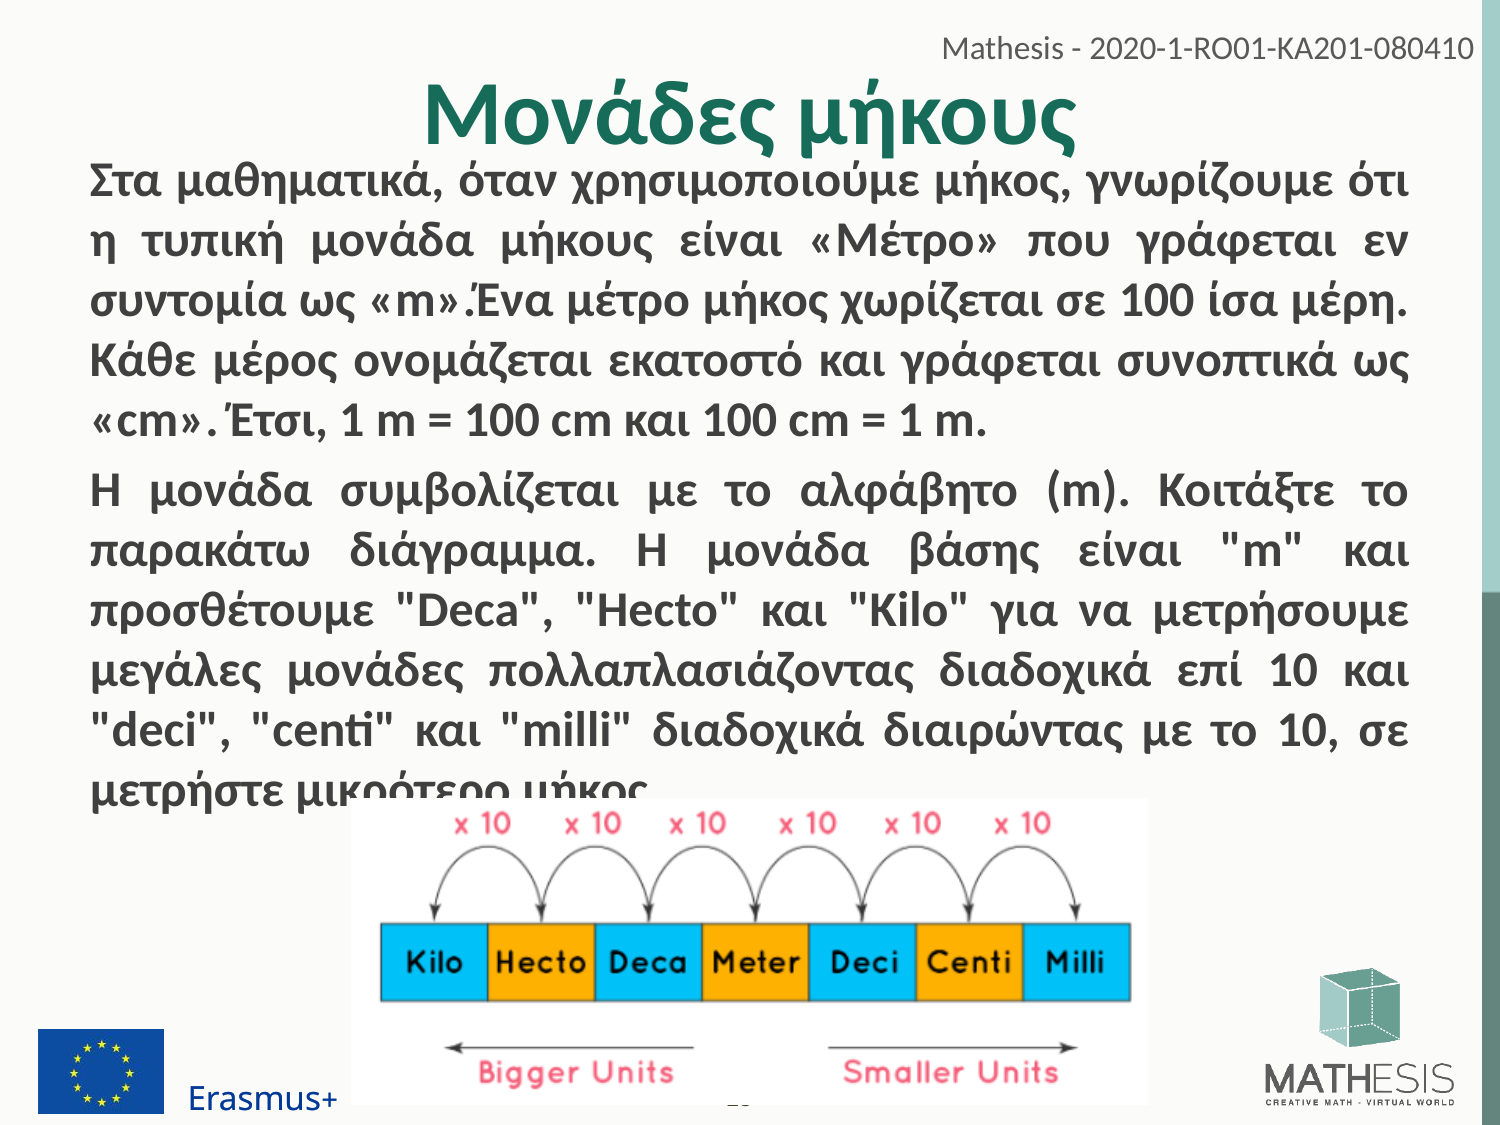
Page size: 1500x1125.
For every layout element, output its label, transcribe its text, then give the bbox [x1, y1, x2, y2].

picture [38, 1029, 164, 1114]
list Στα μαθηματικά, όταν χρησιμοποιούμε μήκος, γνωρίζουμε ότι η τυπική μονάδα μήκους είναι «Μέτρο» που γράφεται εν συντομία ως «m».Ένα μέτρο μήκος χωρίζεται σε 100 ίσα μέρη. Κάθε μέρος ονομάζεται εκατοστό και γράφεται συνοπτικά ως «cm». Έτσι, 1 m = 100 cm και 100 cm = 1 m. Η μονάδα συμβολίζεται με το αλφάβητο (m). Κοιτάξτε το παρακάτω διάγραμμα. Η μονάδα βάσης είναι "m" και προσθέτουμε "Deca", "Hecto" και "Kilo" για να μετρήσουμε μεγάλες μονάδες πολλαπλασιάζοντας διαδοχικά επί 10 και "deci", "centi" και "milli" διαδοχικά διαιρώντας με το 10, σε μετρήστε μικρότερο μήκος [75, 139, 1425, 882]
picture [351, 798, 1149, 1106]
title Μονάδες μήκους [75, 45, 1425, 139]
